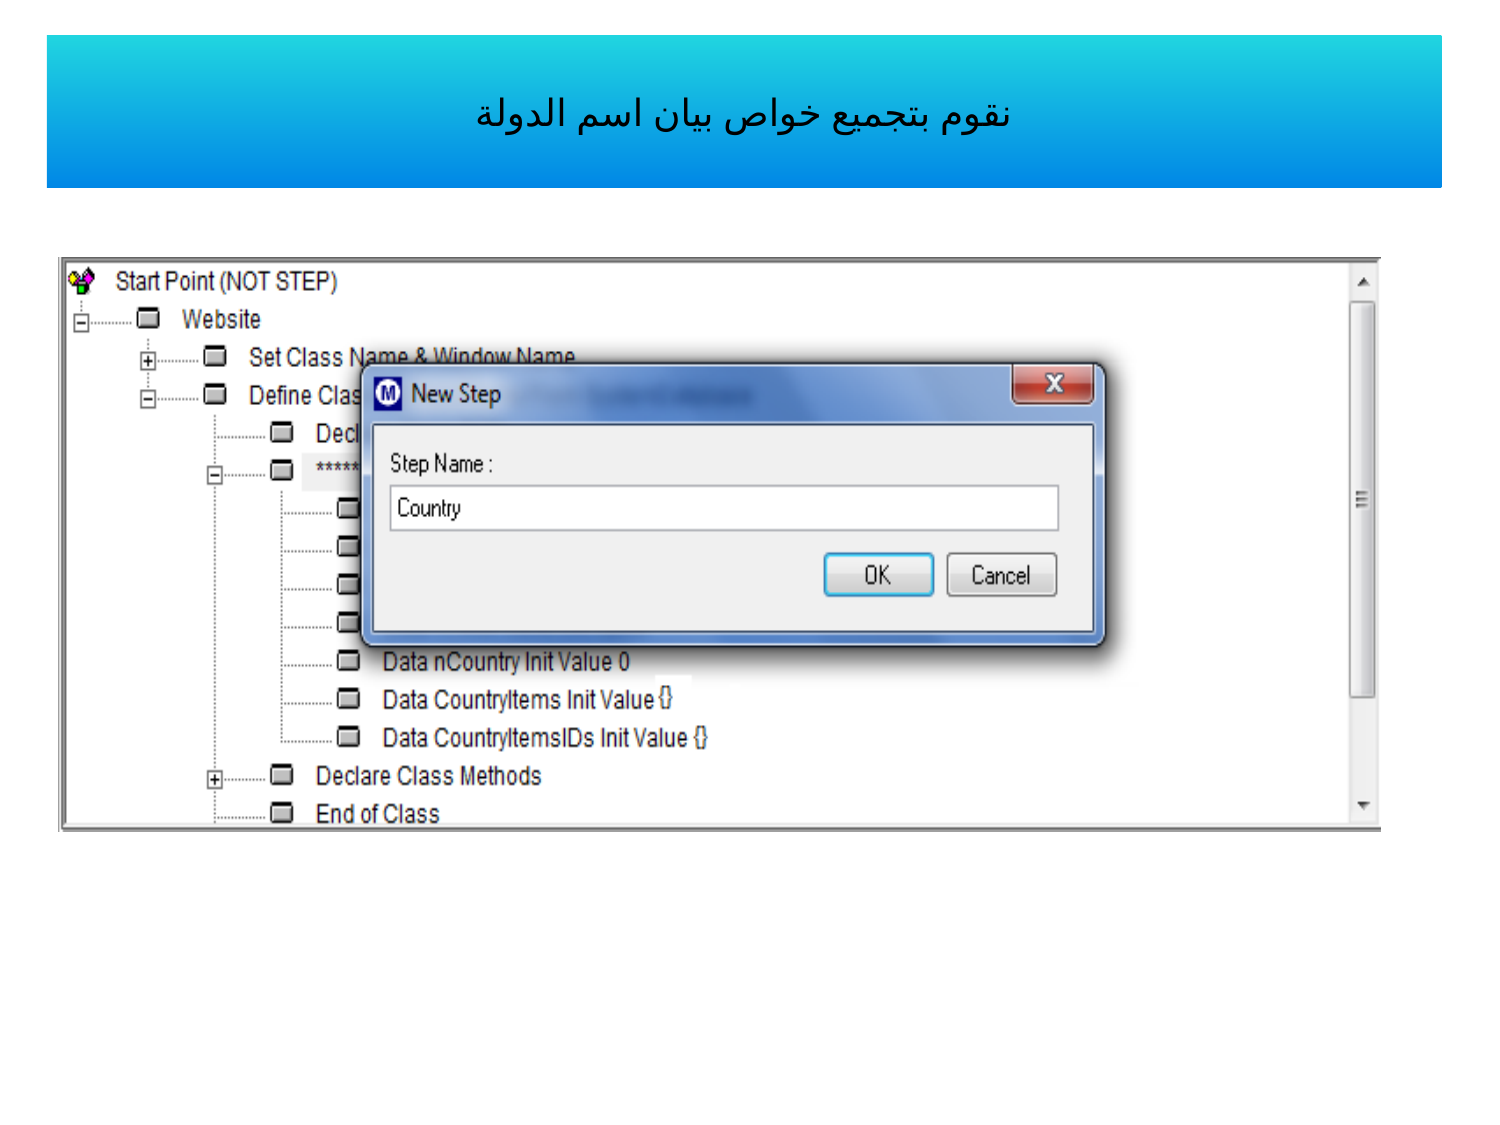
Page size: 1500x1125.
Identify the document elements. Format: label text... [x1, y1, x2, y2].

picture [58, 257, 1381, 833]
title نقوم بتجميع خواص بيان اسم الدولة [46, 35, 1442, 188]
